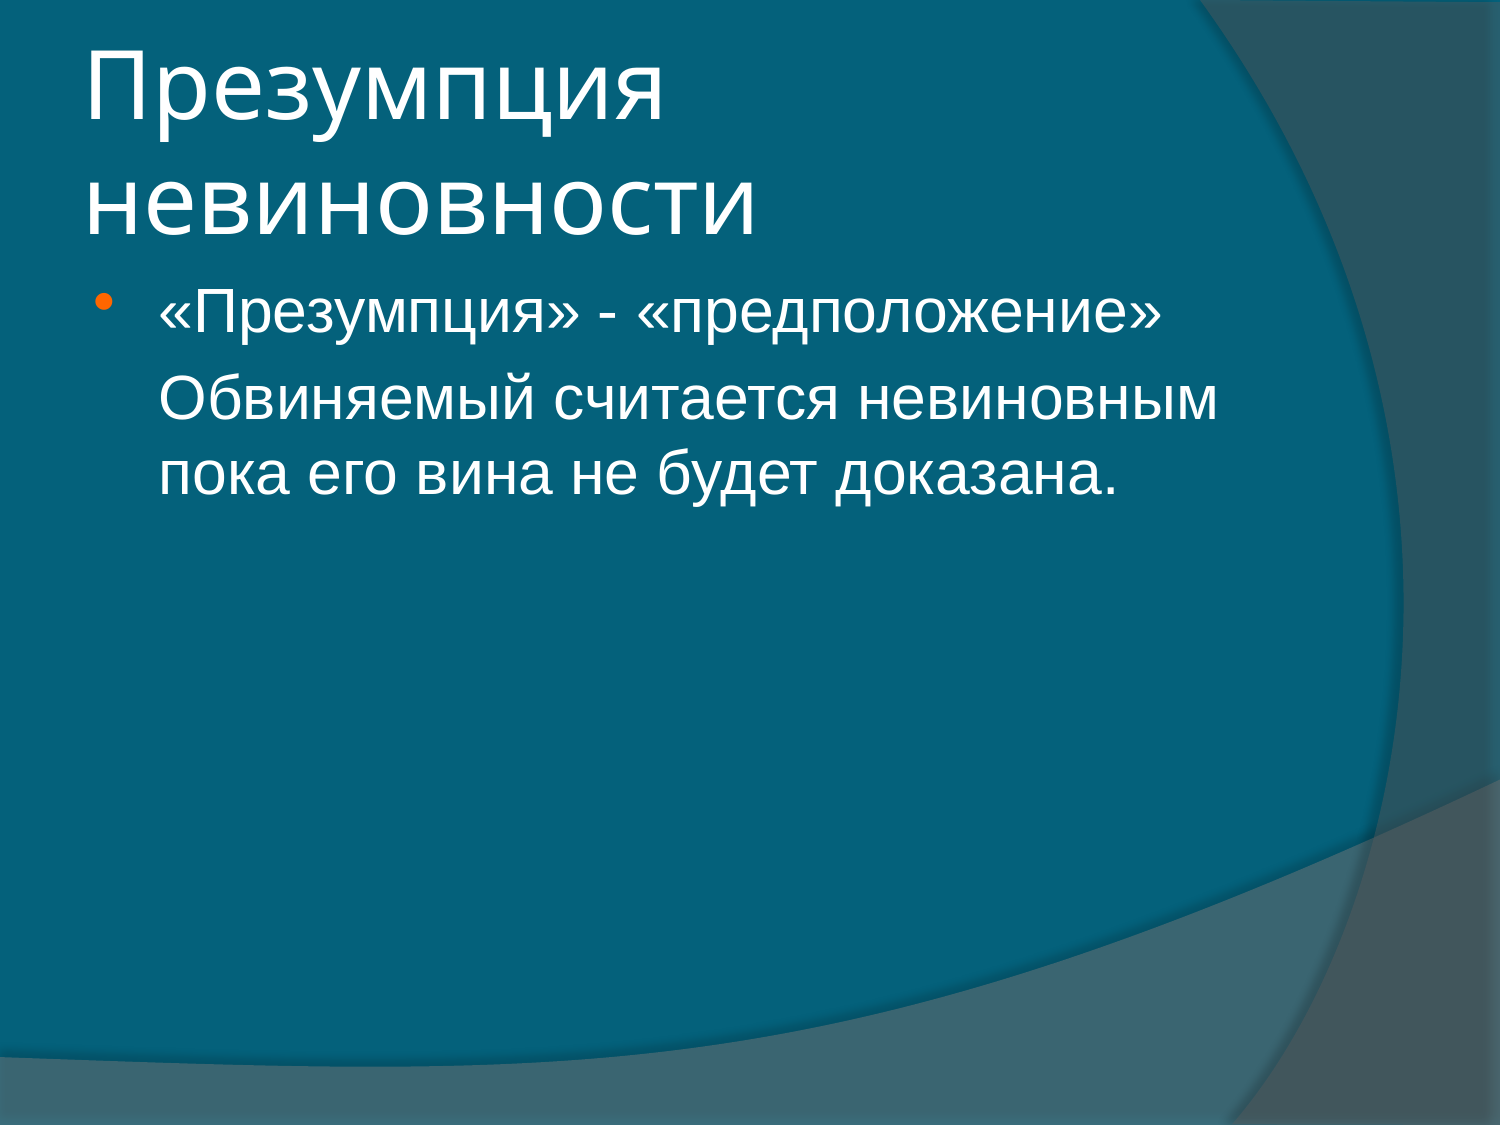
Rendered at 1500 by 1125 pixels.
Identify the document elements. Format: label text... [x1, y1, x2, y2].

title Презумпция невиновности [75, 45, 1300, 233]
list «Презумпция» - «предположение» Обвиняемый считается невиновным пока его вина не будет доказана. [75, 262, 1300, 1005]
